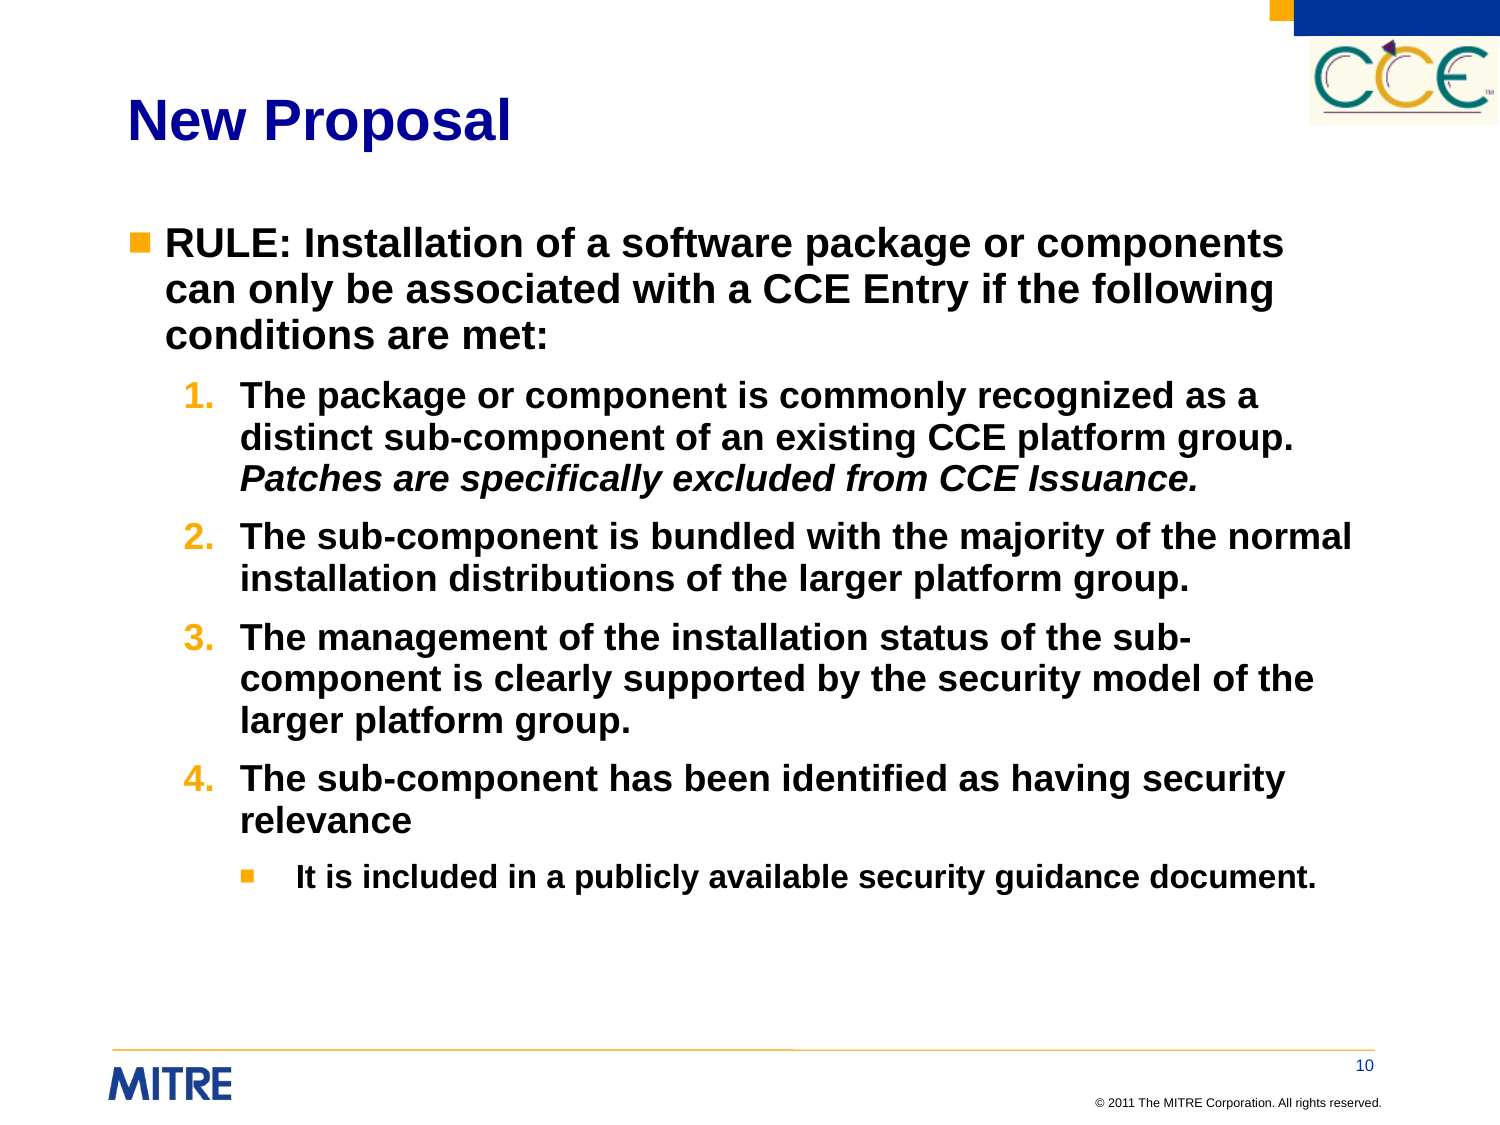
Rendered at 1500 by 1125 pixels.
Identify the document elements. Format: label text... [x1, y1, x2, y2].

title New Proposal [112, 45, 1375, 200]
list RULE: Installation of a software package or components can only be associated with a CCE Entry if the following conditions are met: The package or component is commonly recognized as a distinct sub-component of an existing CCE platform group. Patches are specifically excluded from CCE Issuance. The sub-component is bundled with the majority of the normal installation distributions of the larger platform group. The management of the installation status of the sub-component is clearly supported by the security model of the larger platform group. The sub-component has been identified as having security relevance It is included in a publicly available security guidance document. [112, 212, 1376, 1015]
slide_number 10 [1301, 1049, 1390, 1076]
picture [1309, 36, 1498, 125]
picture [103, 1064, 236, 1106]
